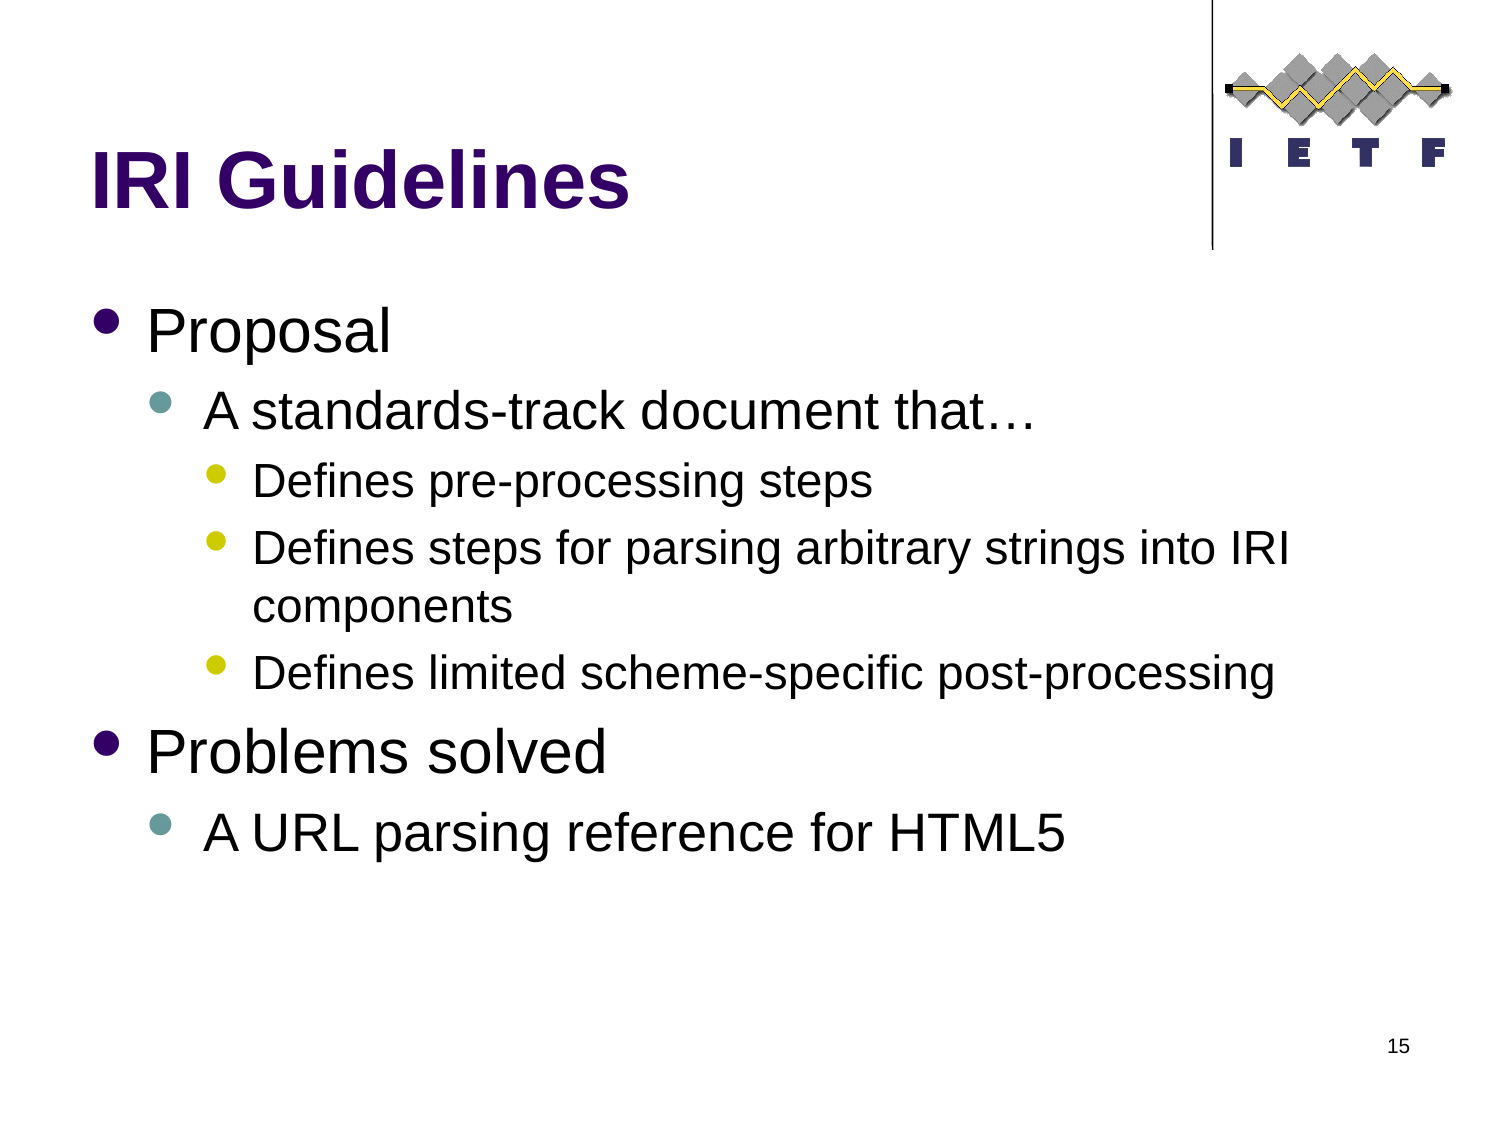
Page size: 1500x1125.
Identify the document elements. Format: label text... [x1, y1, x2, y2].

picture [1212, 37, 1463, 181]
slide_number 15 [1074, 1024, 1426, 1101]
list Proposal A standards-track document that… Defines pre-processing steps Defines steps for parsing arbitrary strings into IRI components Defines limited scheme-specific post-processing Problems solved A URL parsing reference for HTML5 [74, 281, 1426, 1006]
title IRI Guidelines [74, 19, 1201, 233]
